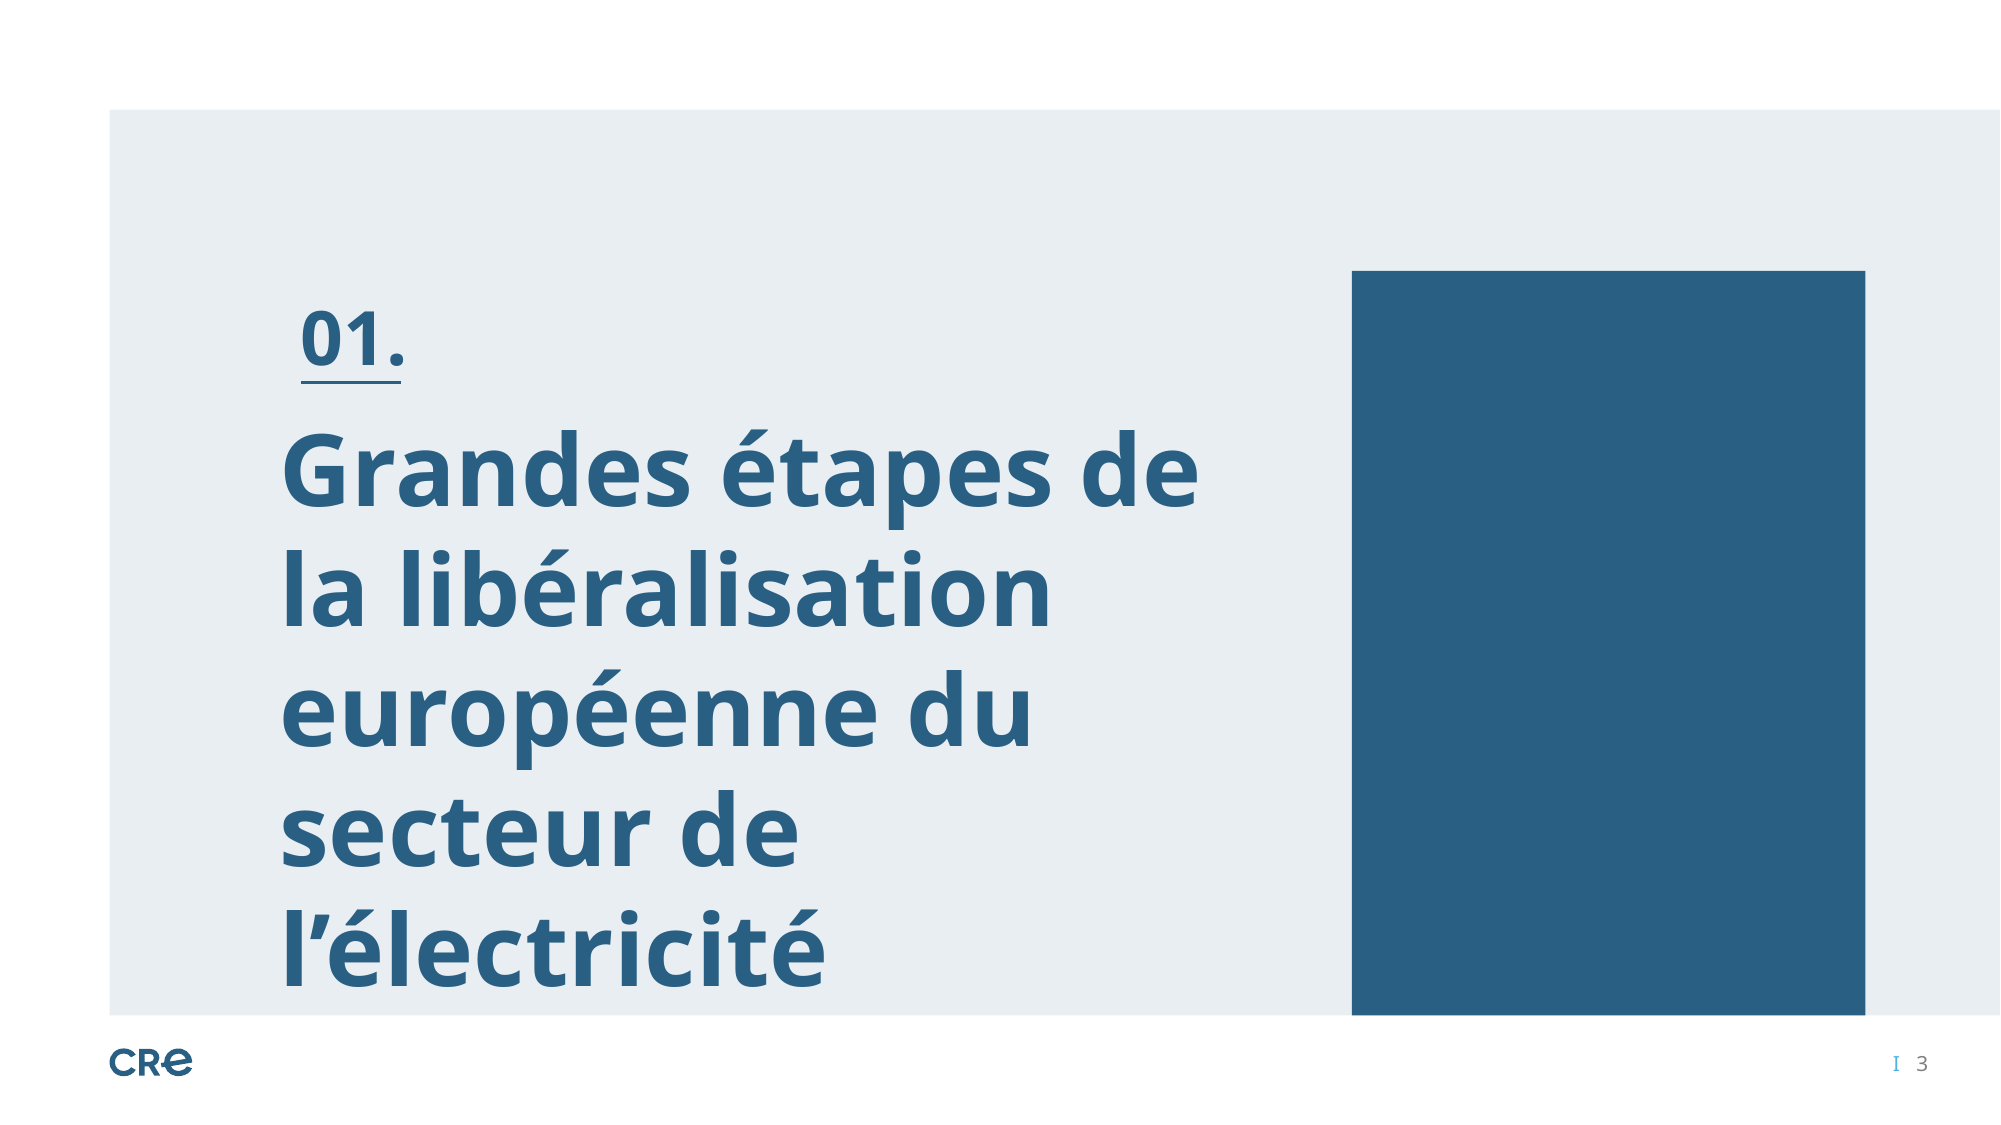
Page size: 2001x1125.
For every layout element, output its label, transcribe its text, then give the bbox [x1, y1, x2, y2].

list [1351, 270, 1866, 1016]
slide_number I 3 [1832, 1034, 1929, 1095]
list 01. [300, 270, 598, 383]
title Grandes étapes de la libéralisation européenne du secteur de l’électricité [279, 406, 1283, 776]
